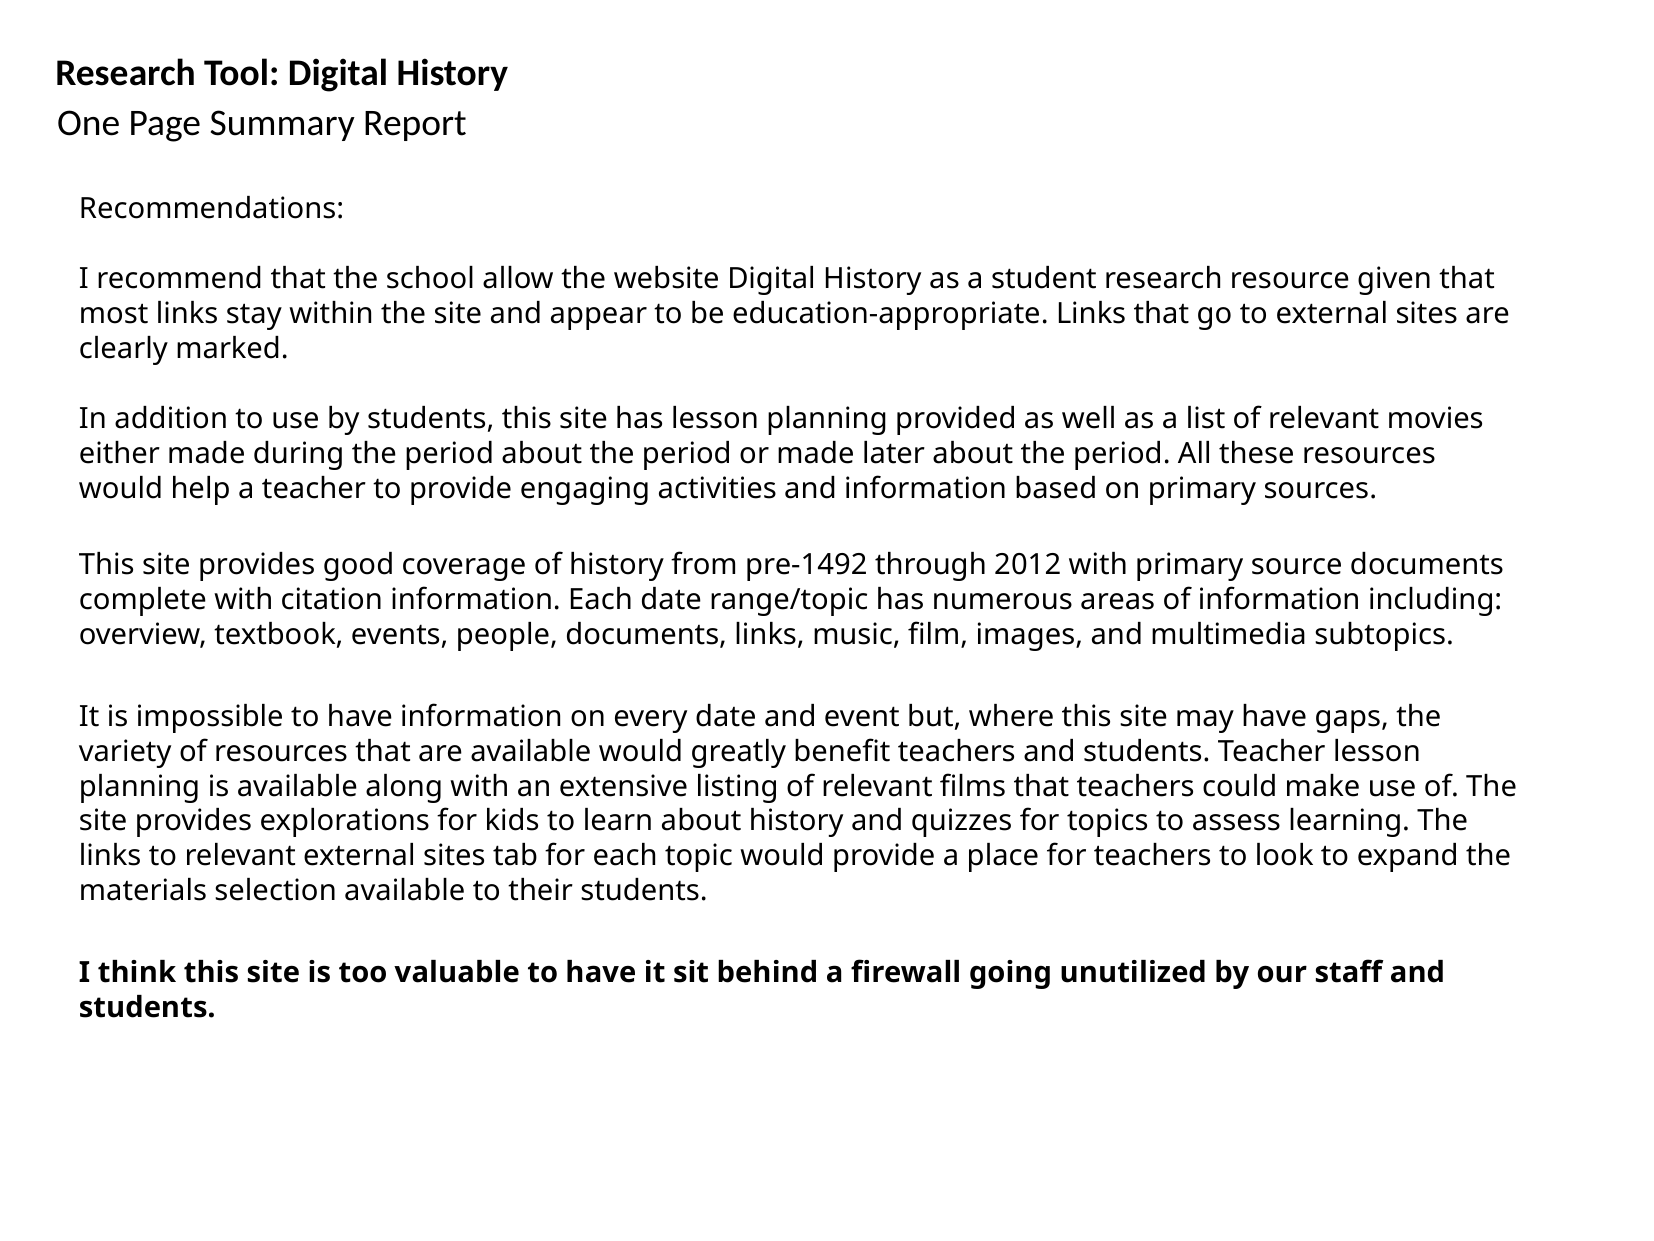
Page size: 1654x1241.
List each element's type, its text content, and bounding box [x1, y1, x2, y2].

text_box Recommendations: I recommend that the school allow the website Digital History as a student research resource given that most links stay within the site and appear to be education-appropriate. Links that go to external sites are clearly marked. In addition to use by students, this site has lesson planning provided as well as a list of relevant movies either made during the period about the period or made later about the period. All these resources would help a teacher to provide engaging activities and information based on primary sources. This site provides good coverage of history from pre-1492 through 2012 with primary source documents complete with citation information. Each date range/topic has numerous areas of information including: overview, textbook, events, people, documents, links, music, film, images, and multimedia subtopics. It is impossible to have information on every date and event but, where this site may have gaps, the variety of resources that are available would greatly benefit teachers and students. Teacher lesson planning is available along with an extensive listing of relevant films that teachers could make use of. The site provides explorations for kids to learn about history and quizzes for topics to assess learning. The links to relevant external sites tab for each topic would provide a place for teachers to look to expand the materials selection available to their students. I think this site is too valuable to have it sit behind a firewall going unutilized by our staff and students. [64, 182, 1540, 1156]
text_box One Page Summary Report [42, 102, 482, 152]
text_box Research Tool: Digital History [40, 44, 524, 102]
